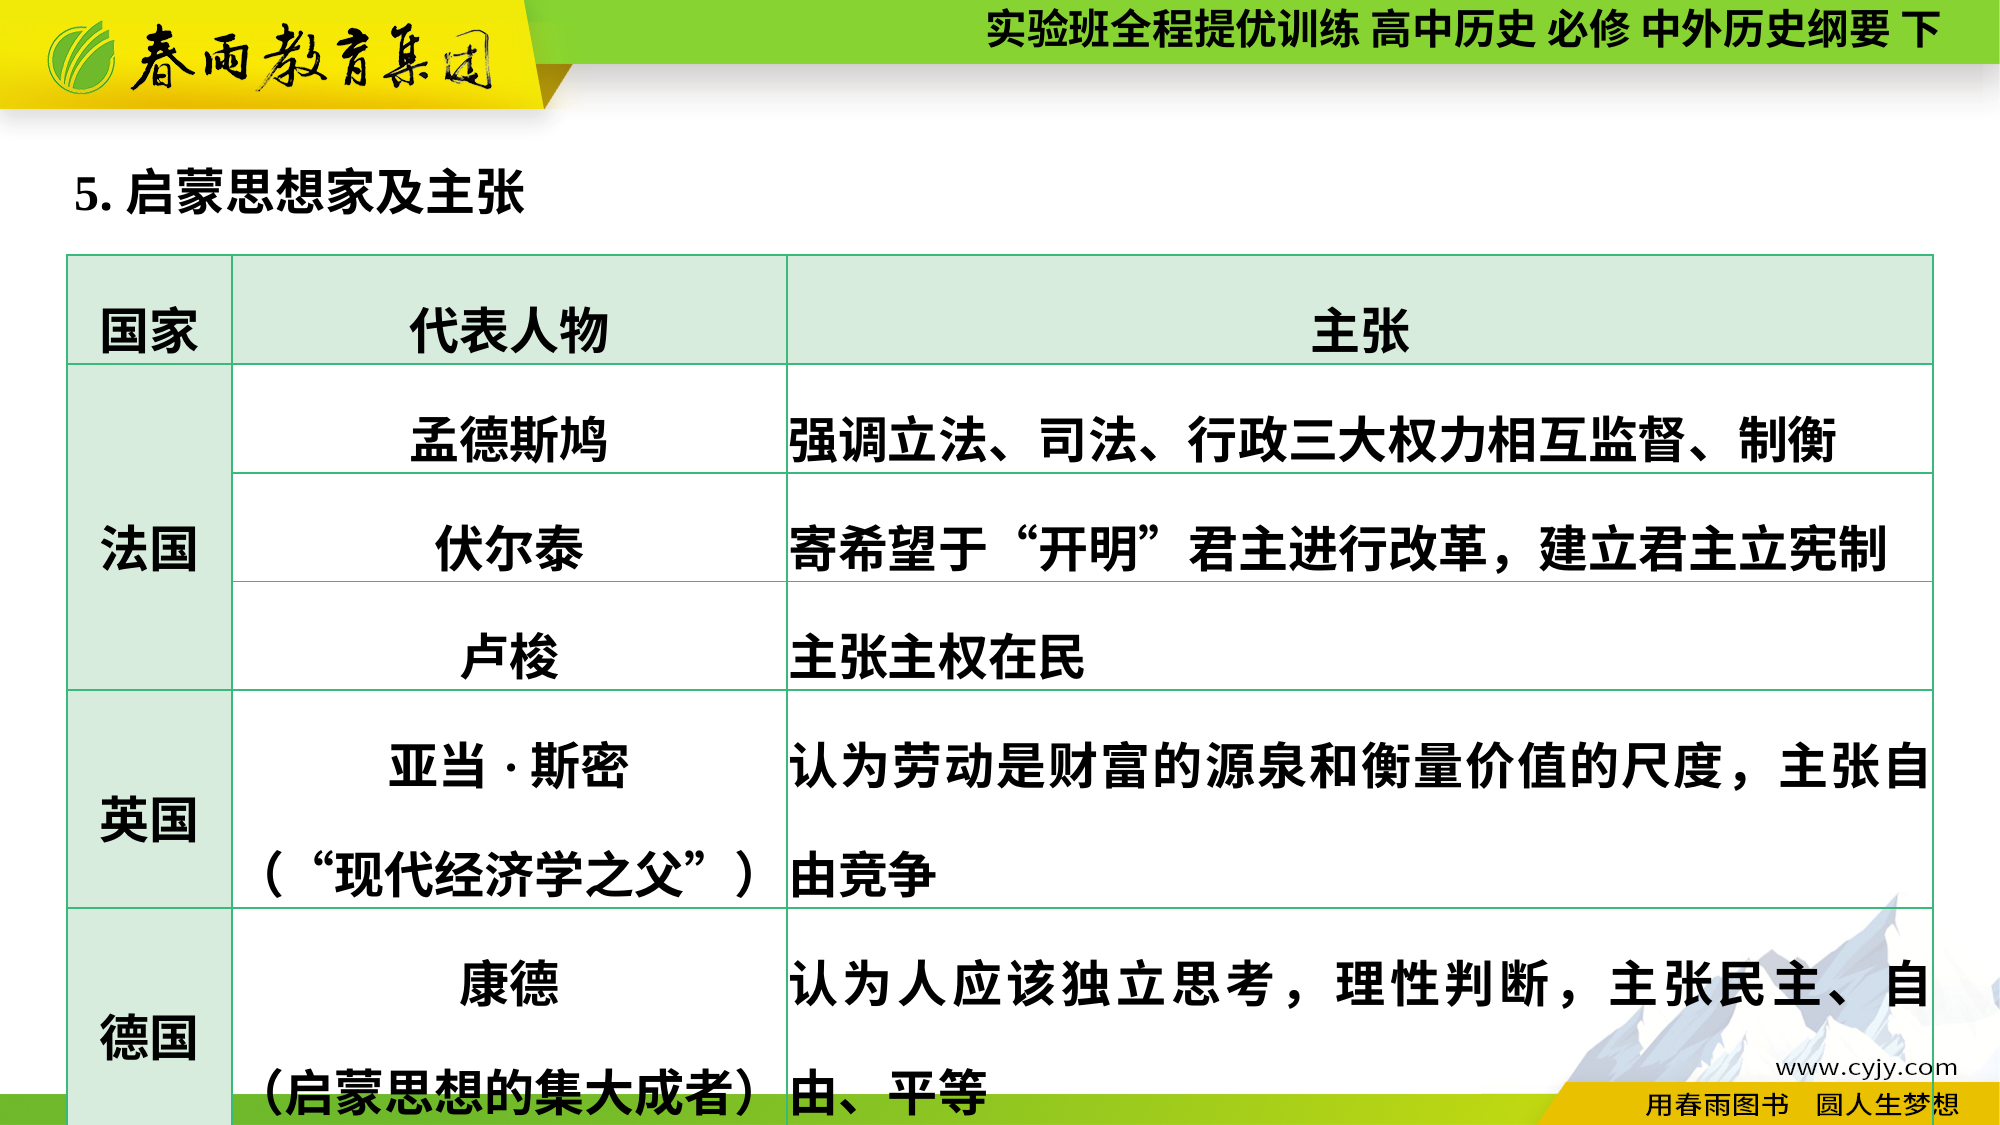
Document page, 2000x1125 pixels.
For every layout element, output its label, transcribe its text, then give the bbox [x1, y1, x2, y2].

table_cell 亚当·斯密 （“现代经济学之父”） [233, 691, 786, 907]
table_cell 法国 [68, 365, 231, 689]
table_cell 德国 [68, 909, 231, 1125]
table_cell 卢梭 [233, 582, 786, 689]
table_cell 认为人应该独立思考，理性判断，主张民主、自由、平等 [788, 909, 1932, 1125]
table_cell 伏尔泰 [233, 474, 786, 581]
table_cell 认为劳动是财富的源泉和衡量价值的尺度，主张自由竞争 [788, 691, 1932, 907]
table_header 代表人物 [233, 256, 786, 363]
list 5.启蒙思想家及主张 [59, 122, 1944, 217]
table_cell 强调立法、司法、行政三大权力相互监督、制衡 [788, 365, 1932, 472]
table_cell 康德 （启蒙思想的集大成者） [233, 909, 786, 1125]
table_header 国家 [68, 256, 231, 363]
table_cell 主张主权在民 [788, 582, 1932, 689]
table_cell 孟德斯鸠 [233, 365, 786, 472]
table_header 主张 [788, 256, 1932, 363]
picture [0, 0, 2000, 1125]
table_cell 寄希望于“开明”君主进行改革，建立君主立宪制 [788, 474, 1932, 581]
table_cell 英国 [68, 691, 231, 907]
